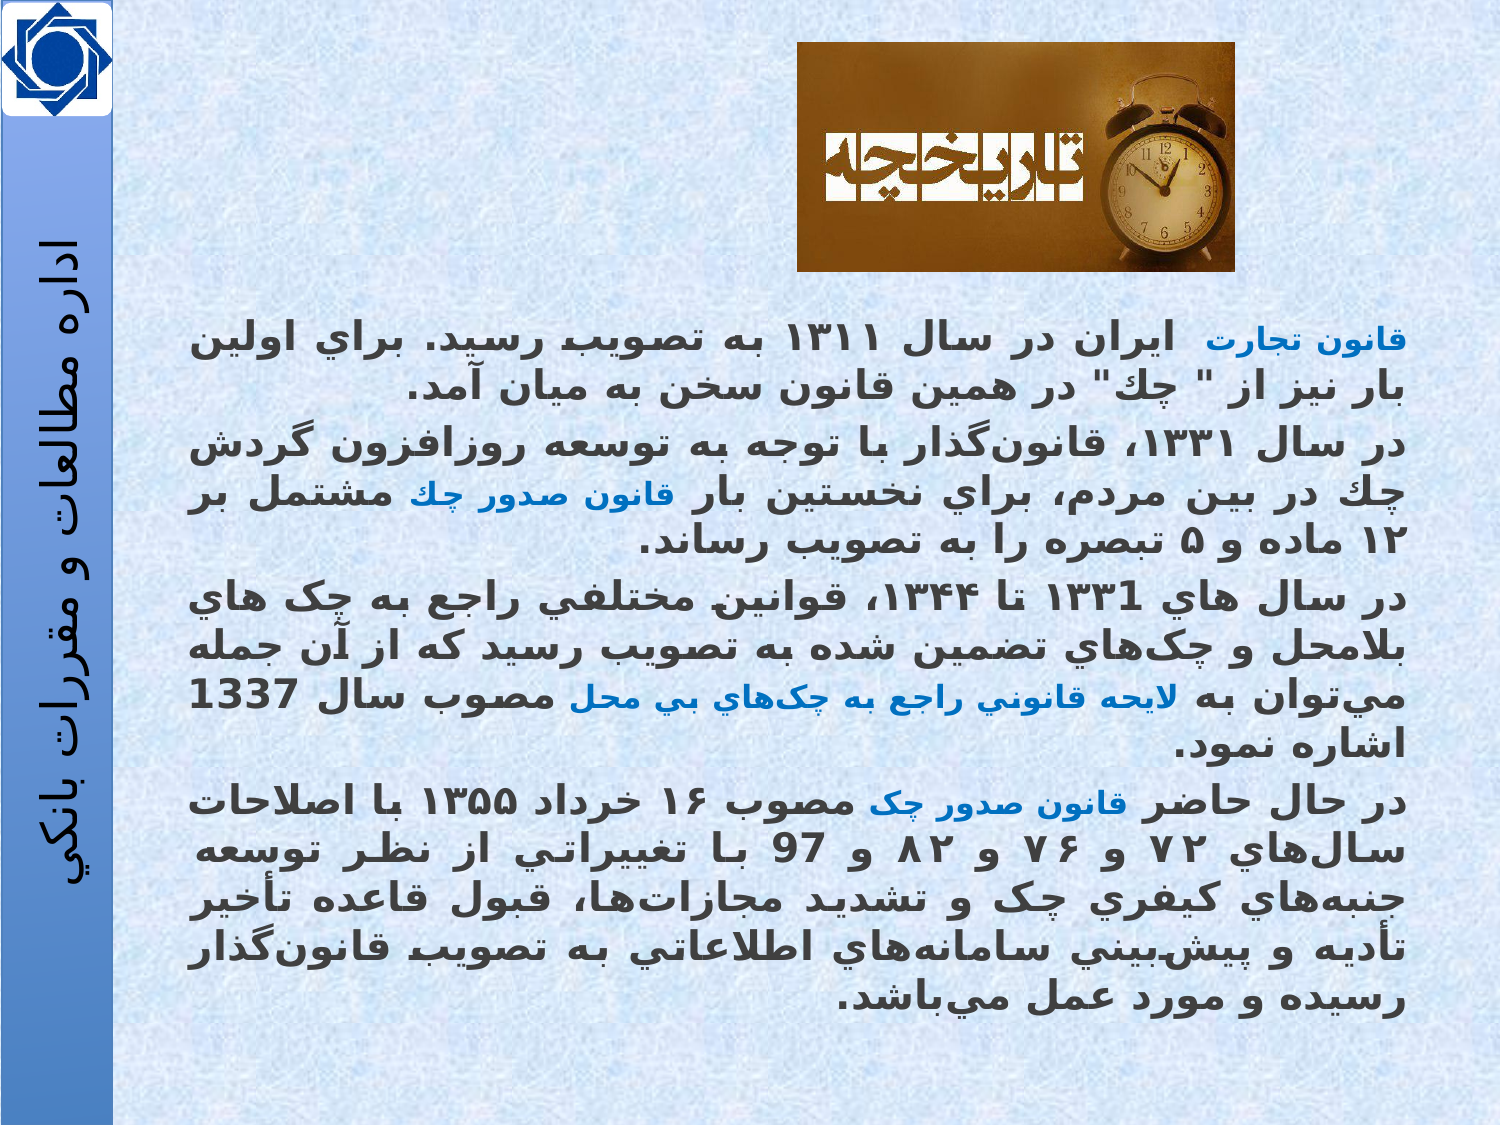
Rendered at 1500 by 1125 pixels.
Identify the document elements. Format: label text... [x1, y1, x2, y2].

subtitle قانون تجارت ايران در سال ۱۳۱۱ به تصويب رسيد. براي اولين بار نيز از " چك" در همين قانون سخن به ميان آمد. در سال ۱۳۳۱، قانون‌گذار با توجه به توسعه روزافزون گردش چك در بين مردم، براي نخستين بار قانون صدور چك مشتمل بر ۱۲ ماده و ۵ تبصره را به تصويب رساند. در سال هاي ۱۳۳1 تا ۱۳۴۴، قوانين مختلفي راجع به چک هاي بلامحل و چک‌هاي تضمين شده به تصويب رسيد که از آن جمله مي‌توان به لايحه قانوني راجع به چک‌هاي بي محل مصوب سال 1337 اشاره نمود. در حال حاضر قانون صدور چک مصوب ۱۶ خرداد ۱۳۵۵ با اصلاحات سال‌هاي ۷۲ و ۷۶ و ۸۲ و 97 با تغييراتي از نظر توسعه جنبه‌هاي کيفري چک و تشديد مجازات‌ها، قبول قاعده تأخير تأديه و پيش‌بيني سامانه‌هاي اطلاعاتي به تصويب قانون‌گذار رسيده و مورد عمل مي‌باشد. [171, 302, 1424, 1035]
picture [0, 0, 1500, 1125]
